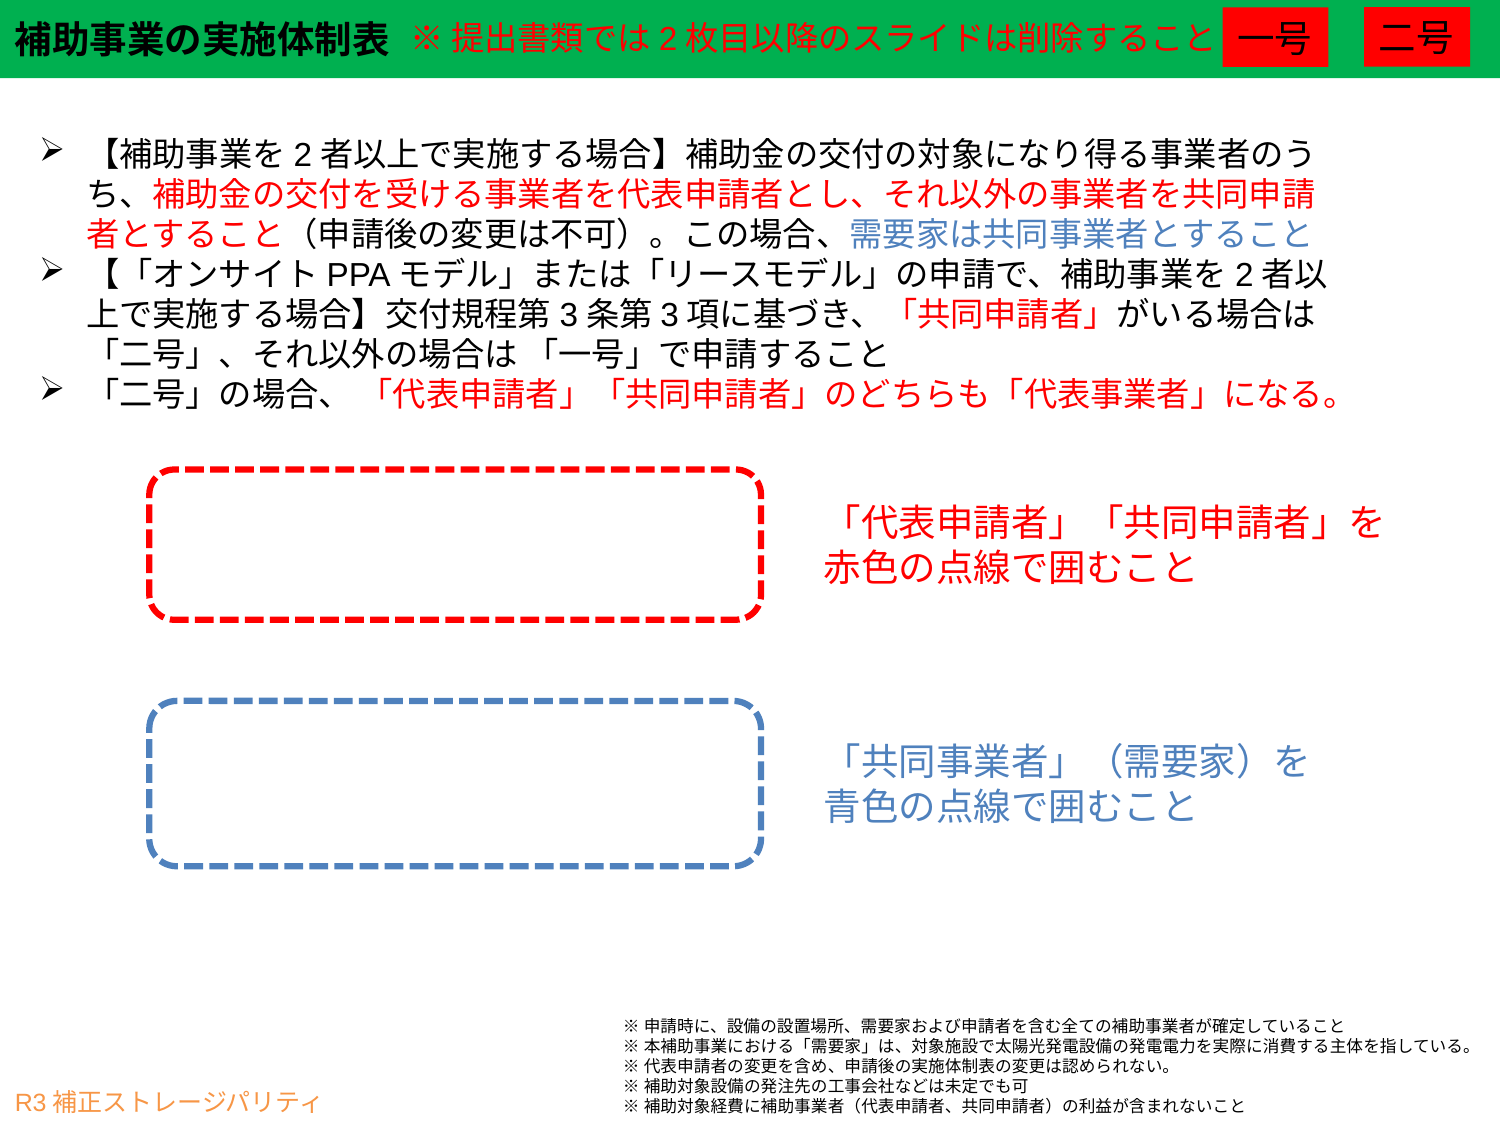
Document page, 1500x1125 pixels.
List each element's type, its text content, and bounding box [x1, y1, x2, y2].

text_box [147, 467, 764, 622]
text_box 二号 [1364, 7, 1471, 67]
text_box [147, 698, 764, 869]
text_box 「共同事業者」（需要家）を青色の点線で囲むこと [809, 730, 1351, 836]
text_box ※提出書類では2枚目以降のスライドは削除すること [395, 9, 1235, 65]
text_box 「代表申請者」「共同申請者」を赤色の点線で囲むこと [809, 491, 1421, 597]
text_box 【補助事業を2者以上で実施する場合】補助金の交付の対象になり得る事業者のうち、補助金の交付を受ける事業者を代表申請者とし、それ以外の事業者を共同申請者とすること（申請後の変更は不可）。この場合、需要家は共同事業者とすること 【「オンサイトPPAモデル」または「リースモデル」の申請で、補助事業を2者以上で実施する場合】交付規程第3条第3項に基づき、「共同申請者」がいる場合は「二号」、それ以外の場合は 「一号」で申請すること 「二号」の場合、 「代表申請者」「共同申請者」のどちらも「代表事業者」になる。 [24, 126, 1361, 421]
text_box 一号 [1222, 7, 1329, 67]
